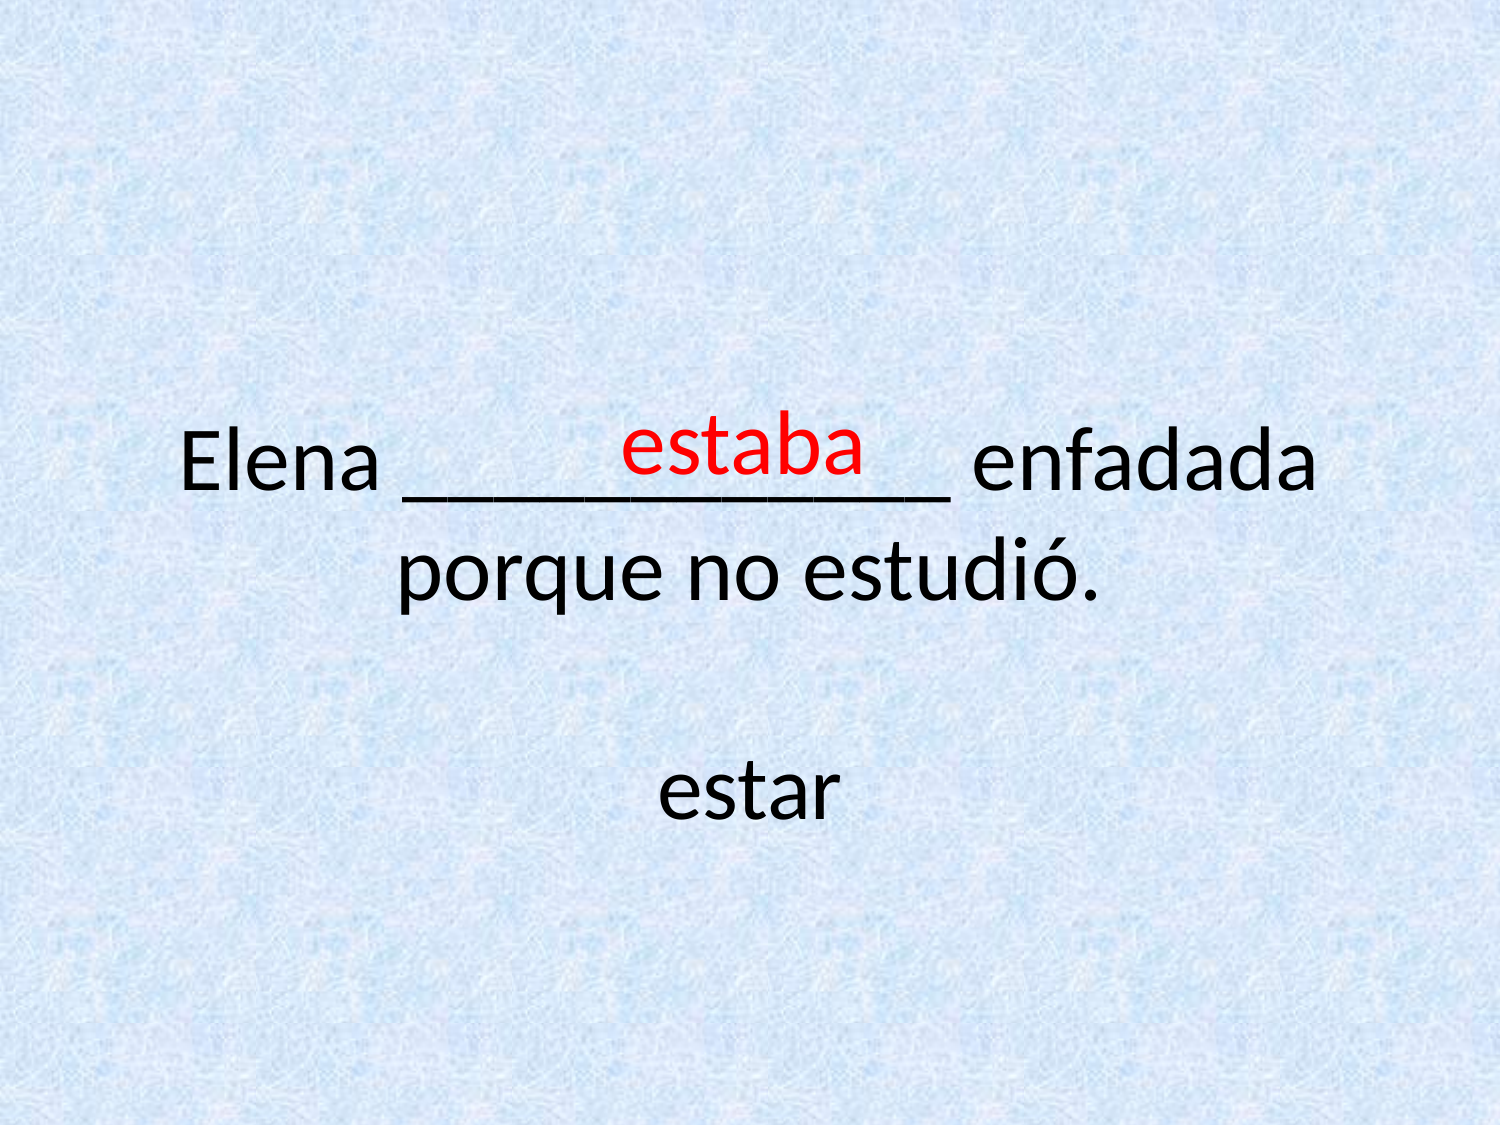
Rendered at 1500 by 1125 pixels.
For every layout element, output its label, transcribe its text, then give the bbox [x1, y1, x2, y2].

picture [0, 0, 1500, 1125]
subtitle estaba [549, 374, 938, 513]
title Elena ____________ enfadada porque no estudió. estar [112, 349, 1388, 888]
